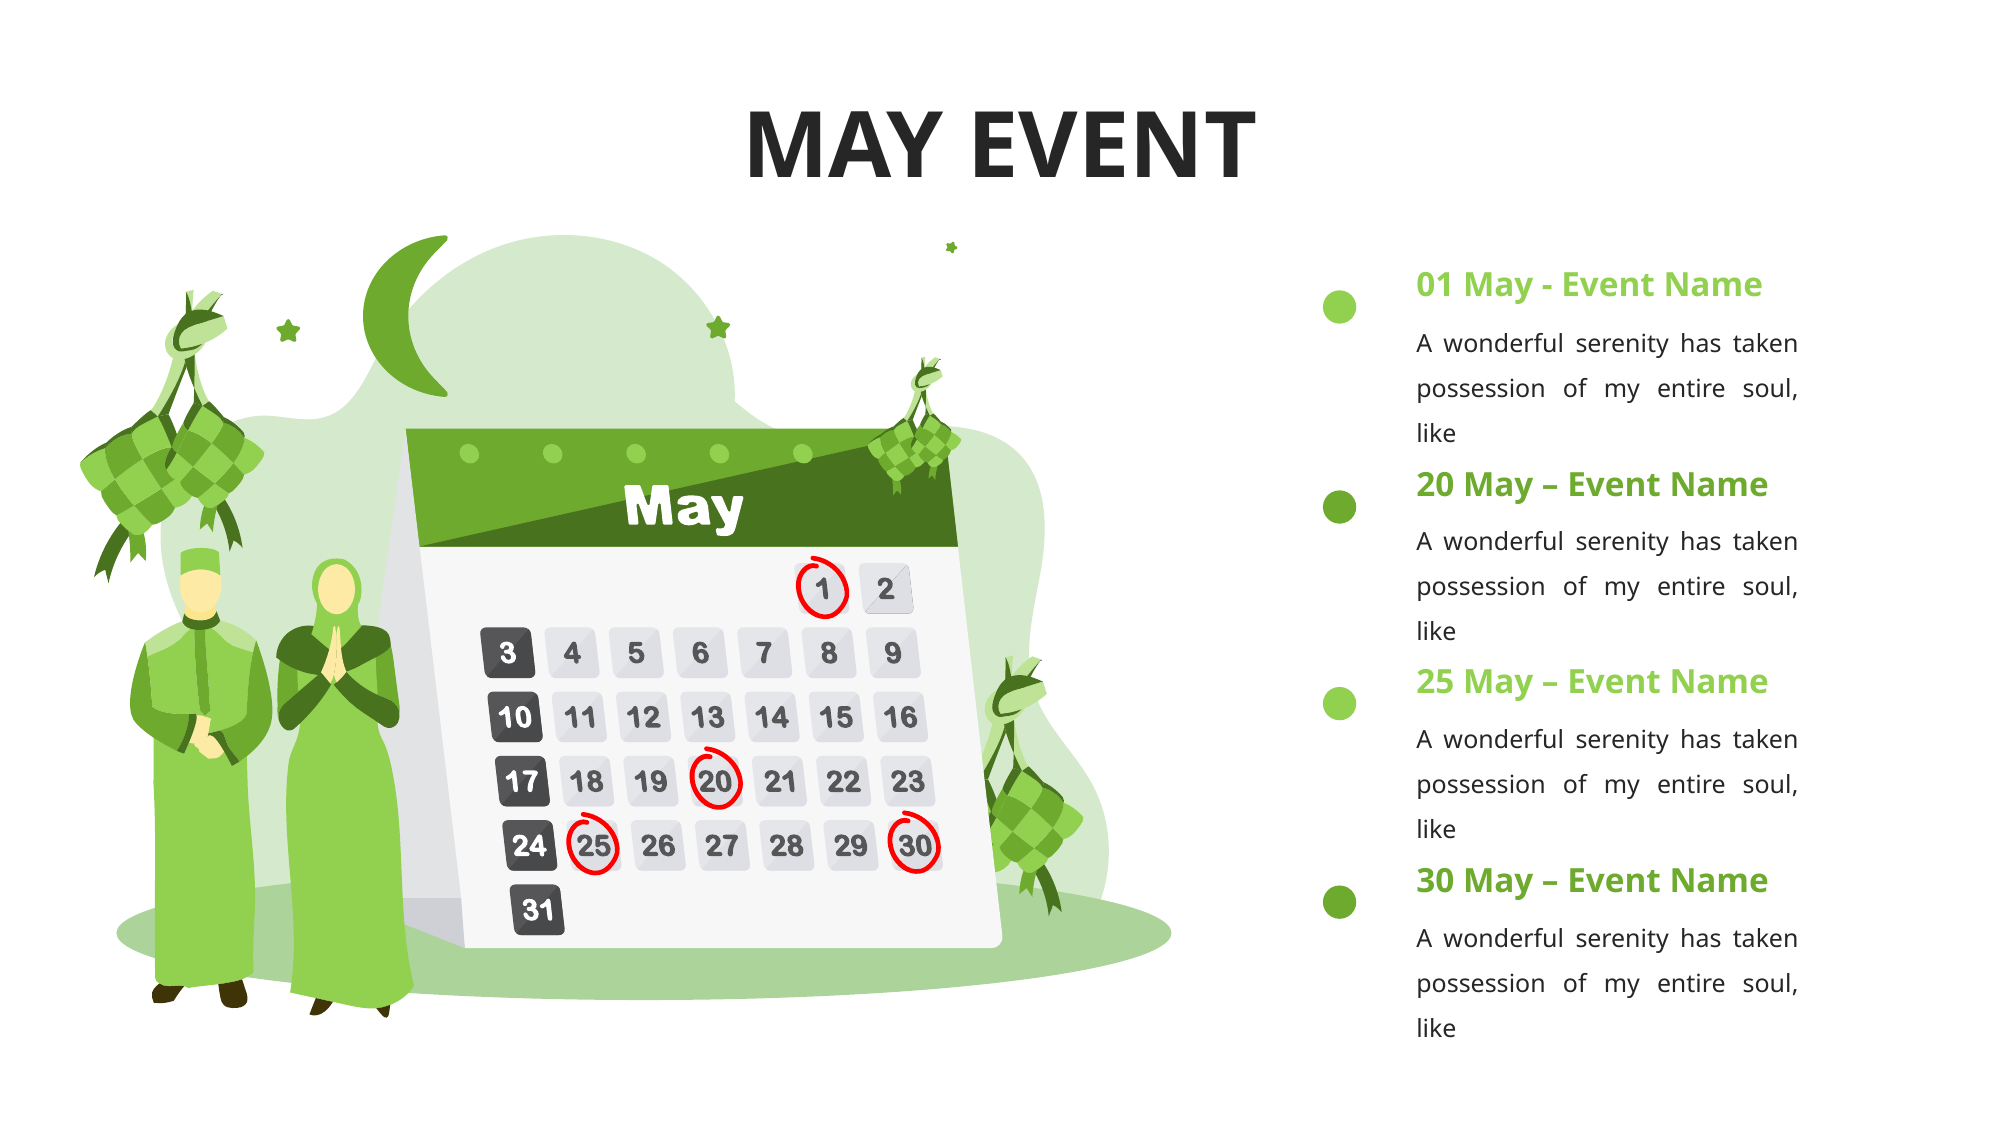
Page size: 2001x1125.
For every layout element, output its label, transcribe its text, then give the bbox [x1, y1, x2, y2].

text_box 01 May - Event Name [1401, 256, 1903, 311]
text_box 25 May – Event Name [1401, 652, 1903, 708]
text_box [1321, 685, 1358, 722]
text_box 30 May – Event Name [1401, 851, 1903, 907]
text_box A wonderful serenity has taken possession of my entire soul, like [1401, 511, 1814, 652]
text_box A wonderful serenity has taken possession of my entire soul, like [1401, 907, 1814, 1050]
text_box [1321, 884, 1358, 920]
text_box 20 May – Event Name [1401, 456, 1903, 511]
title MAY EVENT [137, 38, 1863, 257]
text_box [1321, 489, 1358, 525]
text_box [1321, 289, 1358, 325]
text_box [79, 227, 1172, 1019]
text_box A wonderful serenity has taken possession of my entire soul, like [1401, 311, 1814, 455]
text_box A wonderful serenity has taken possession of my entire soul, like [1401, 708, 1814, 851]
